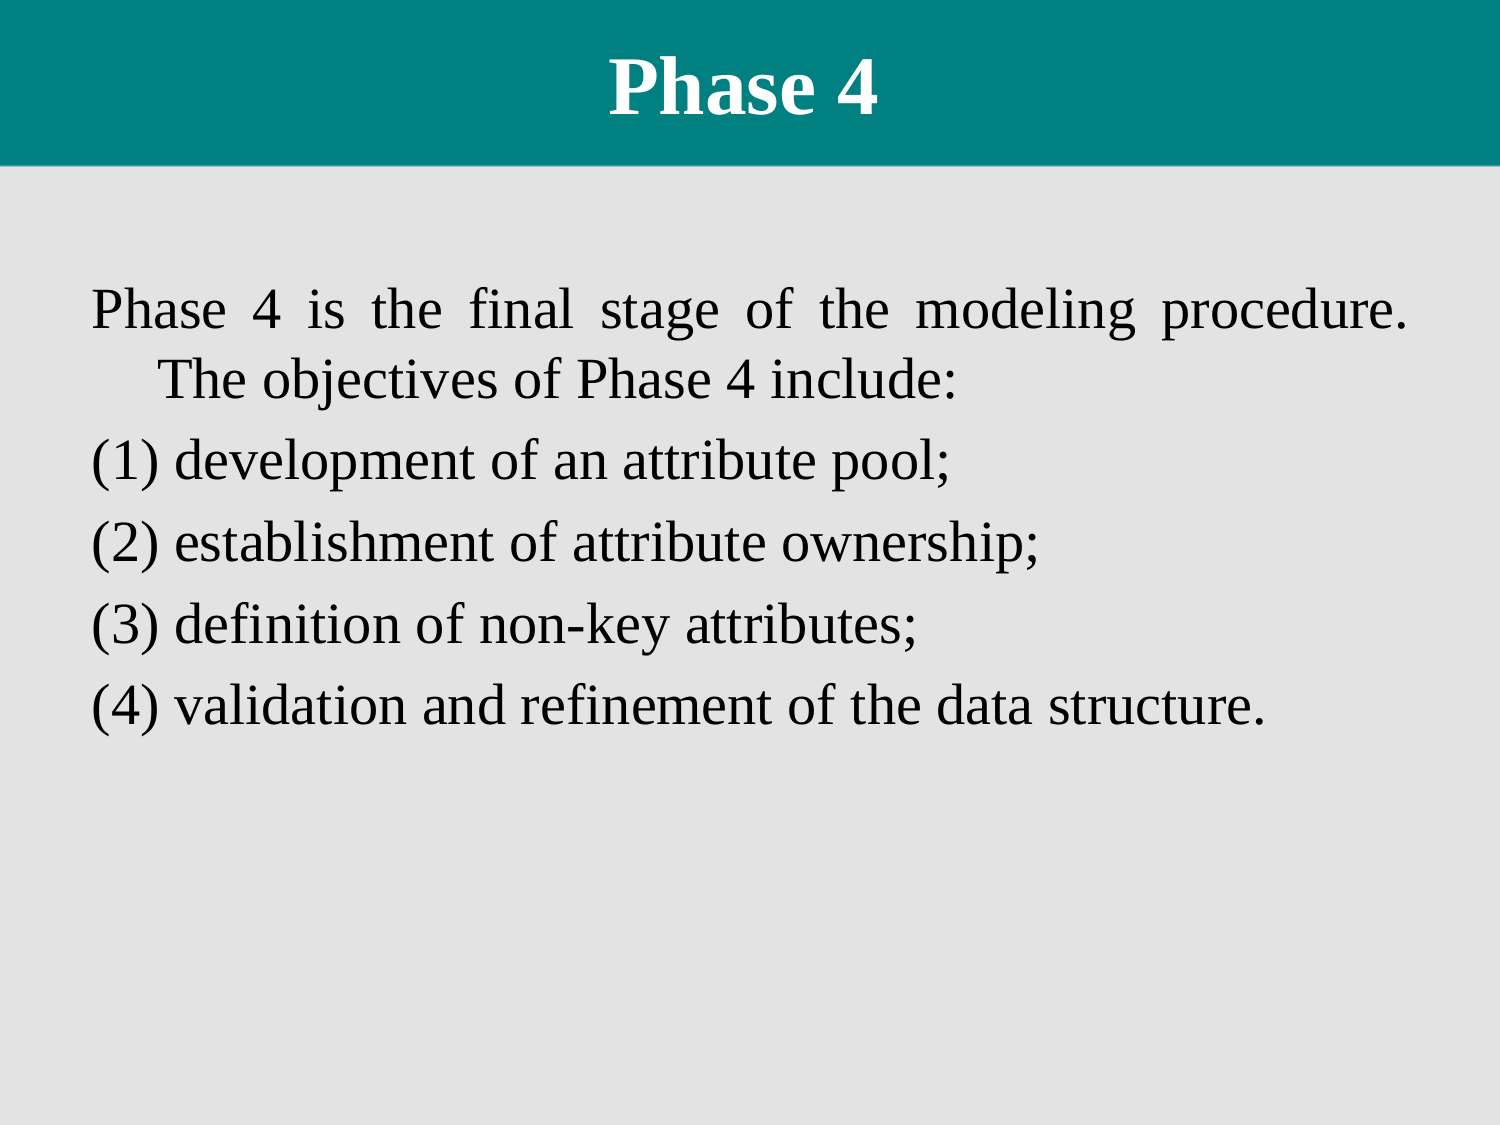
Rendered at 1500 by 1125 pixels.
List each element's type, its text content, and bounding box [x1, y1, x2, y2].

picture [0, 0, 1500, 1125]
title Phase 4 [0, 23, 1488, 140]
list Phase 4 is the final stage of the modeling procedure. The objectives of Phase 4 include: (1) development of an attribute pool; (2) establishment of attribute ownership; (3) definition of non-key attributes; (4) validation and refinement of the data structure. [76, 261, 1426, 1036]
